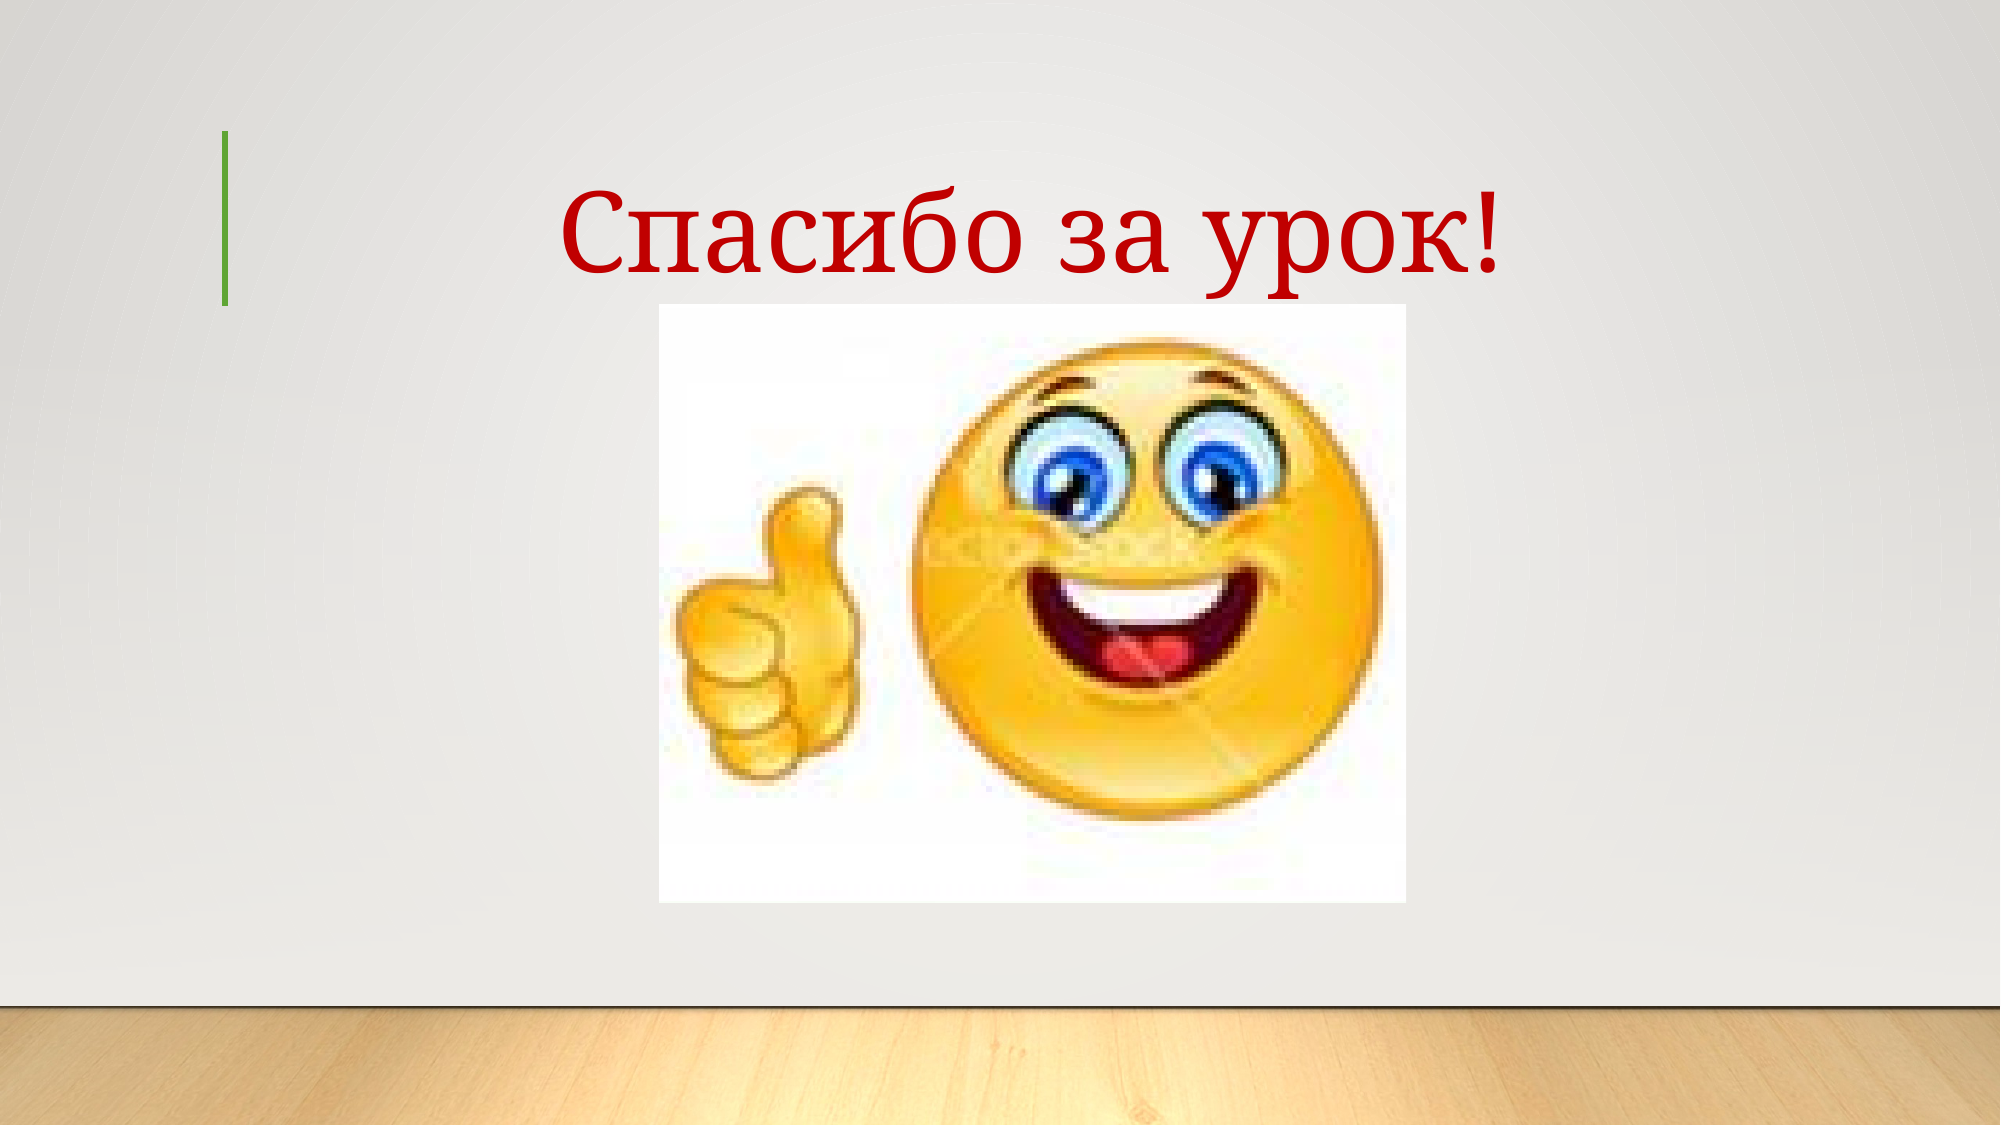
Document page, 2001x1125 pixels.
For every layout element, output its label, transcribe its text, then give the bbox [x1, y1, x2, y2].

picture [658, 303, 1407, 903]
title Спасибо за урок! [251, 131, 1814, 305]
picture [0, 1006, 2000, 1125]
